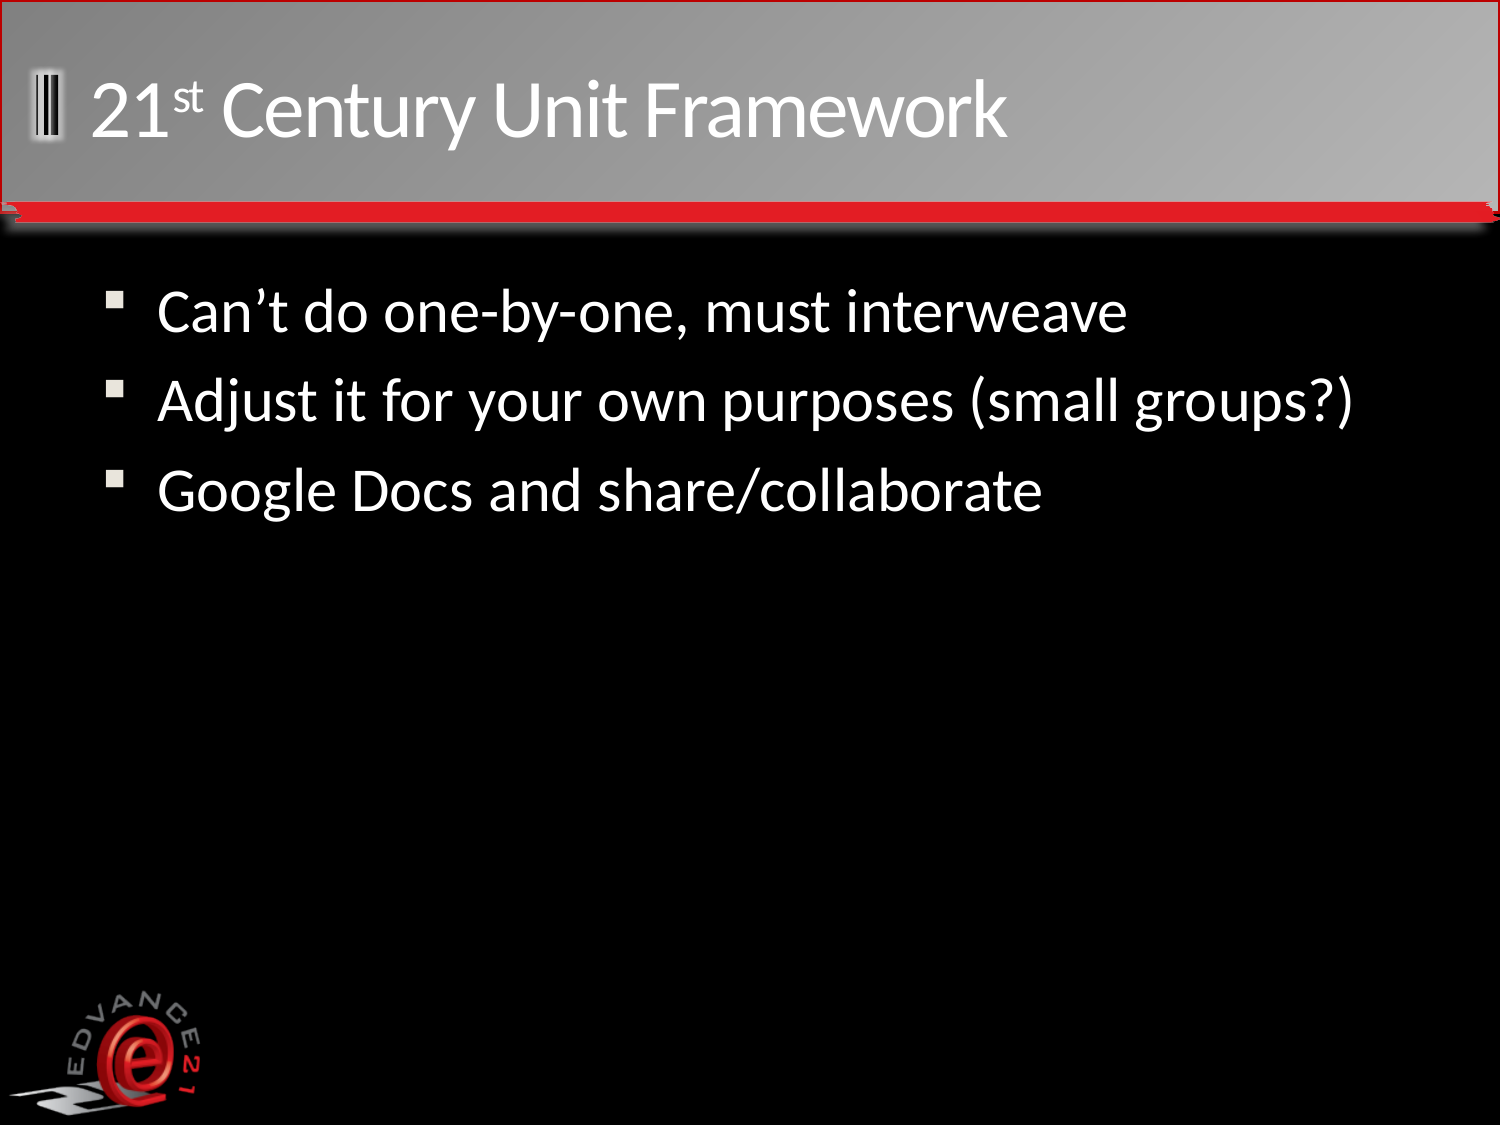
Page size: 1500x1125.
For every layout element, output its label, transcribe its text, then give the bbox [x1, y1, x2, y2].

list Can’t do one-by-one, must interweave Adjust it for your own purposes (small groups?) Google Docs and share/collaborate [75, 262, 1425, 1043]
title 21st Century Unit Framework [75, 46, 1425, 188]
picture [0, 199, 1500, 225]
picture [0, 983, 225, 1125]
